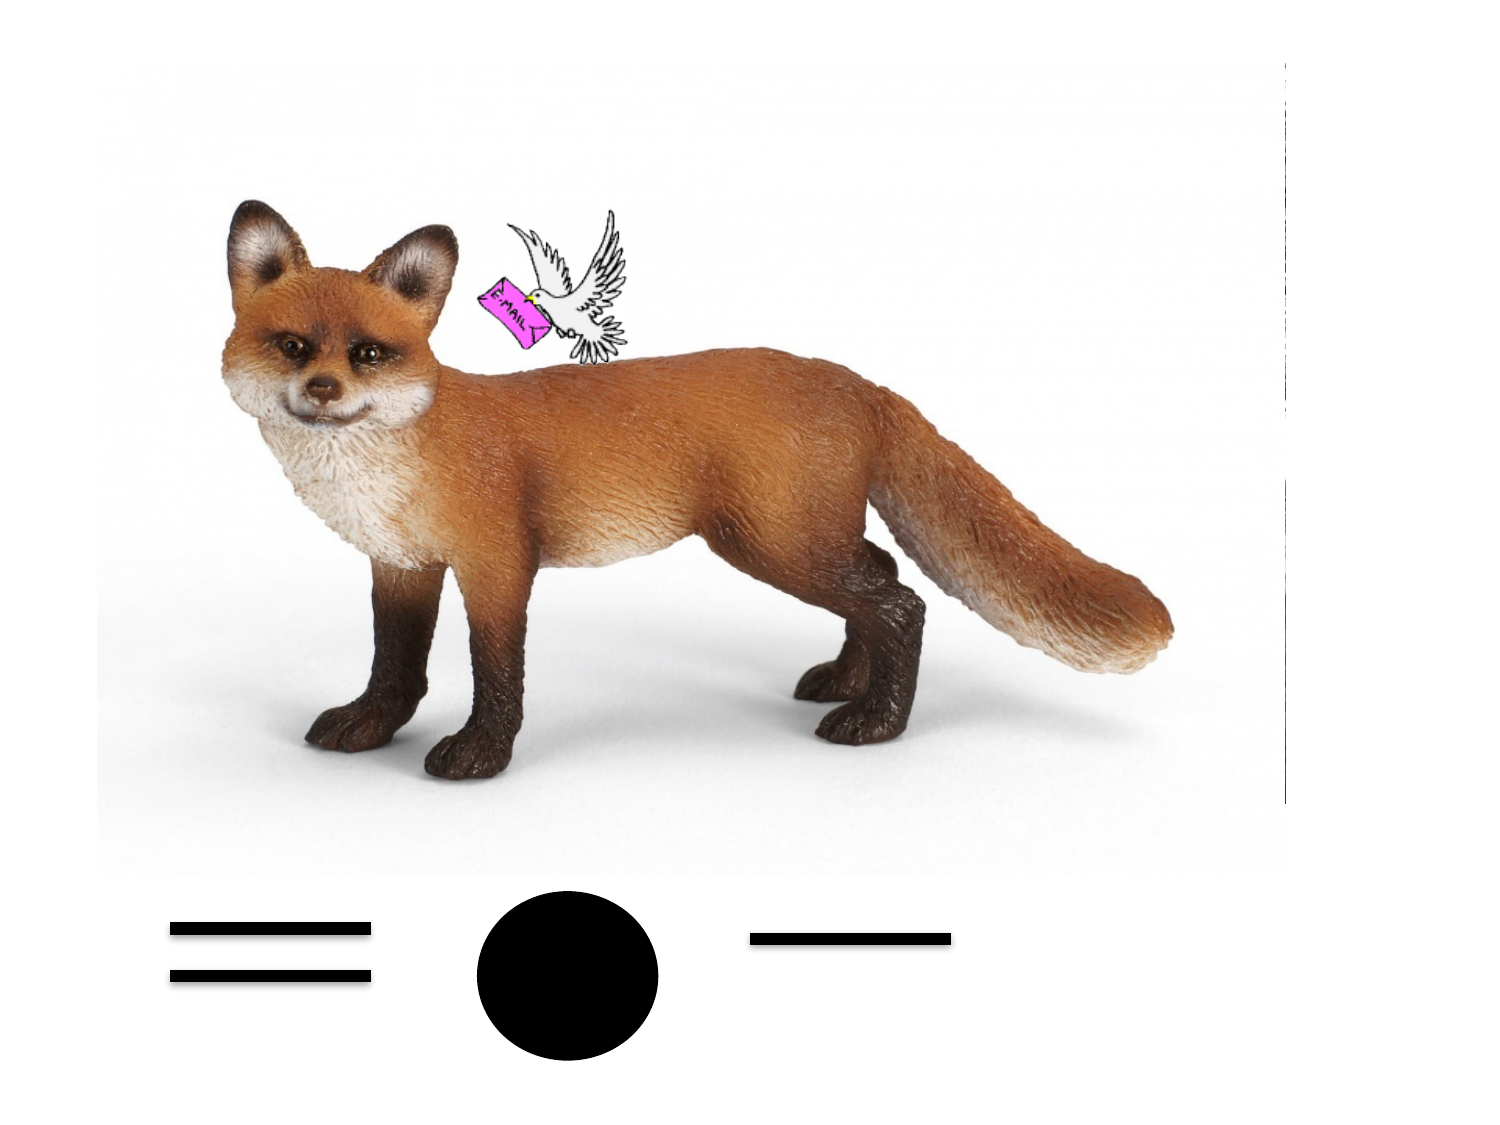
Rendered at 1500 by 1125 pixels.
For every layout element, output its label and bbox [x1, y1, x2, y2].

picture [96, 63, 1286, 875]
text_box [476, 891, 659, 1061]
